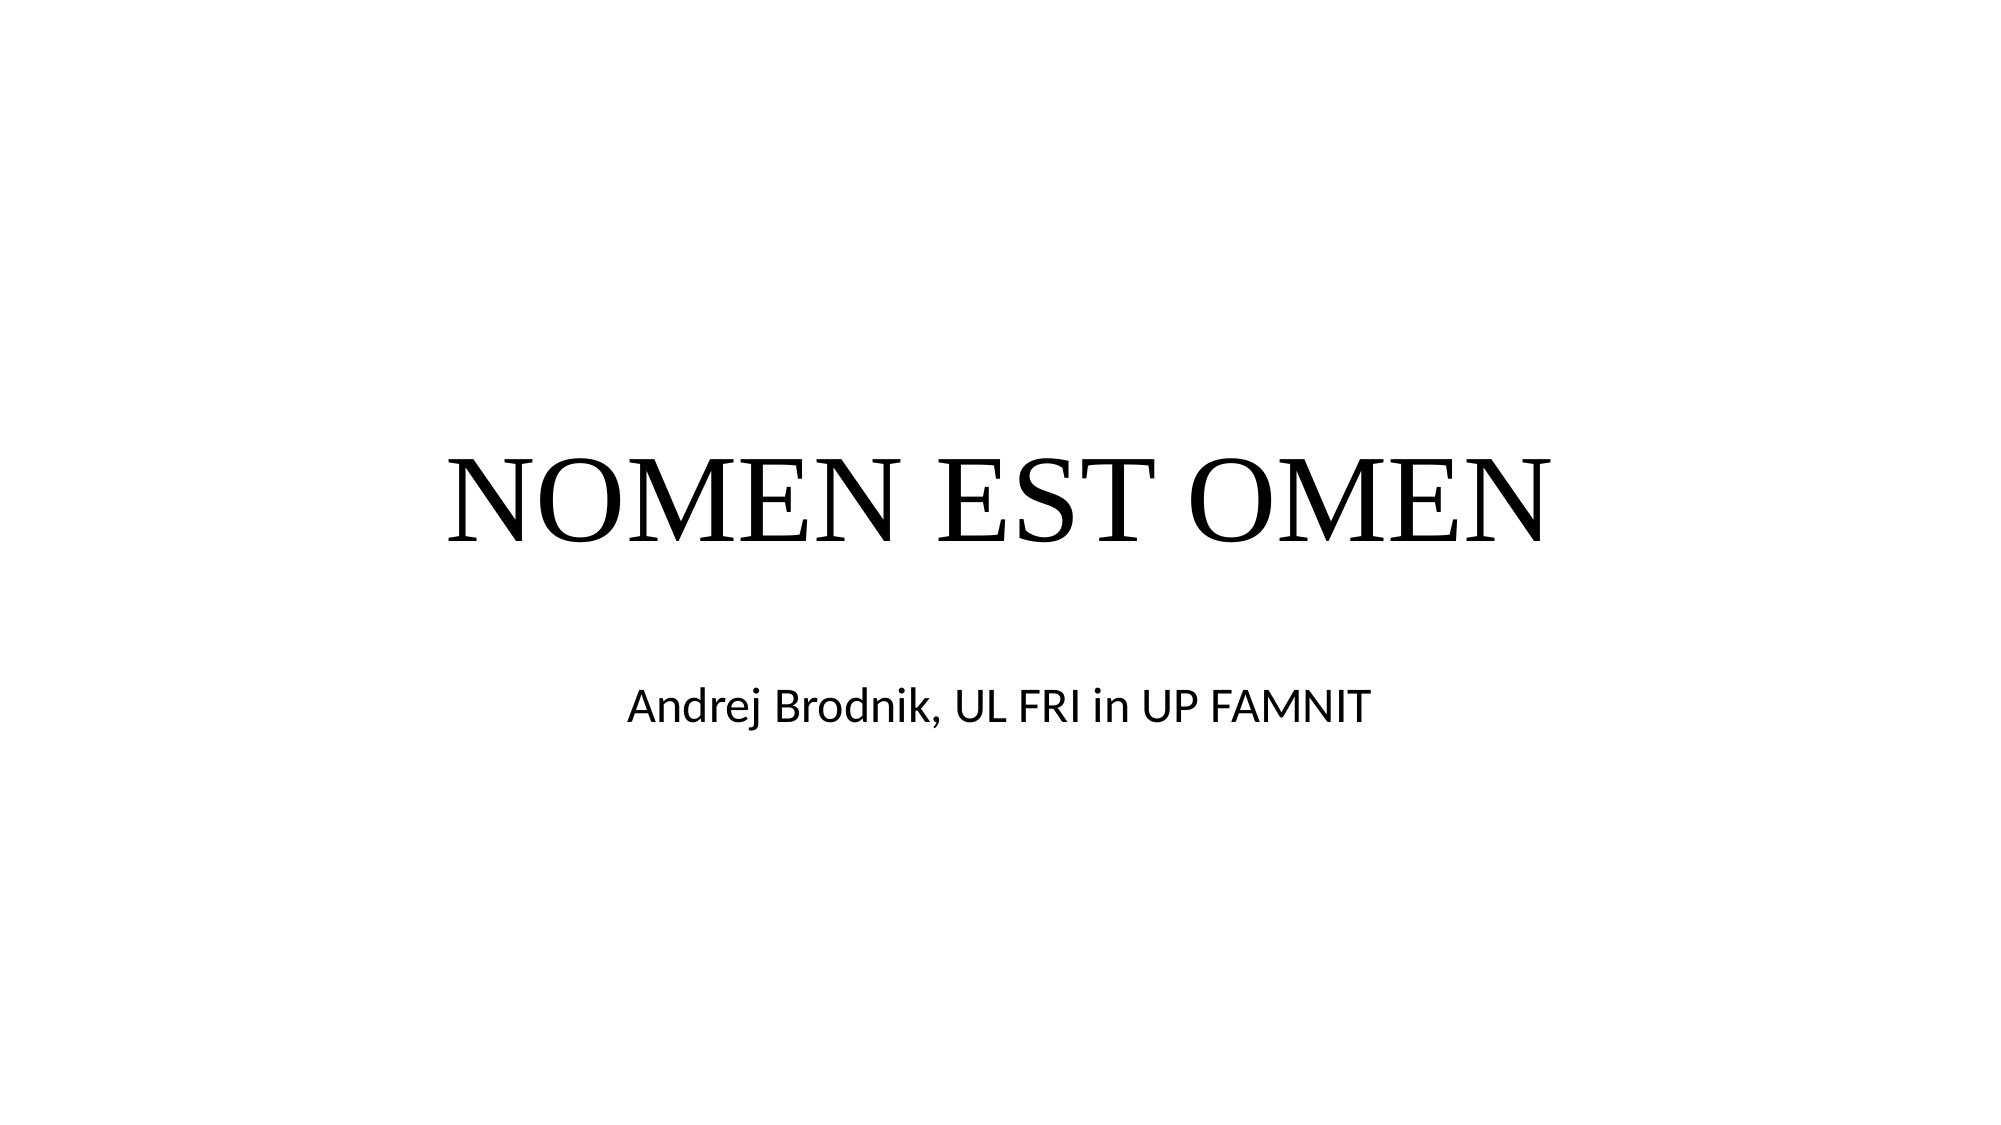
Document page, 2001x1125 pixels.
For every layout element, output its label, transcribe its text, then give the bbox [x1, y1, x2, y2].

title NOMEN EST OMEN [249, 184, 1750, 576]
subtitle Andrej Brodnik, UL FRI in UP FAMNIT [249, 590, 1750, 863]
